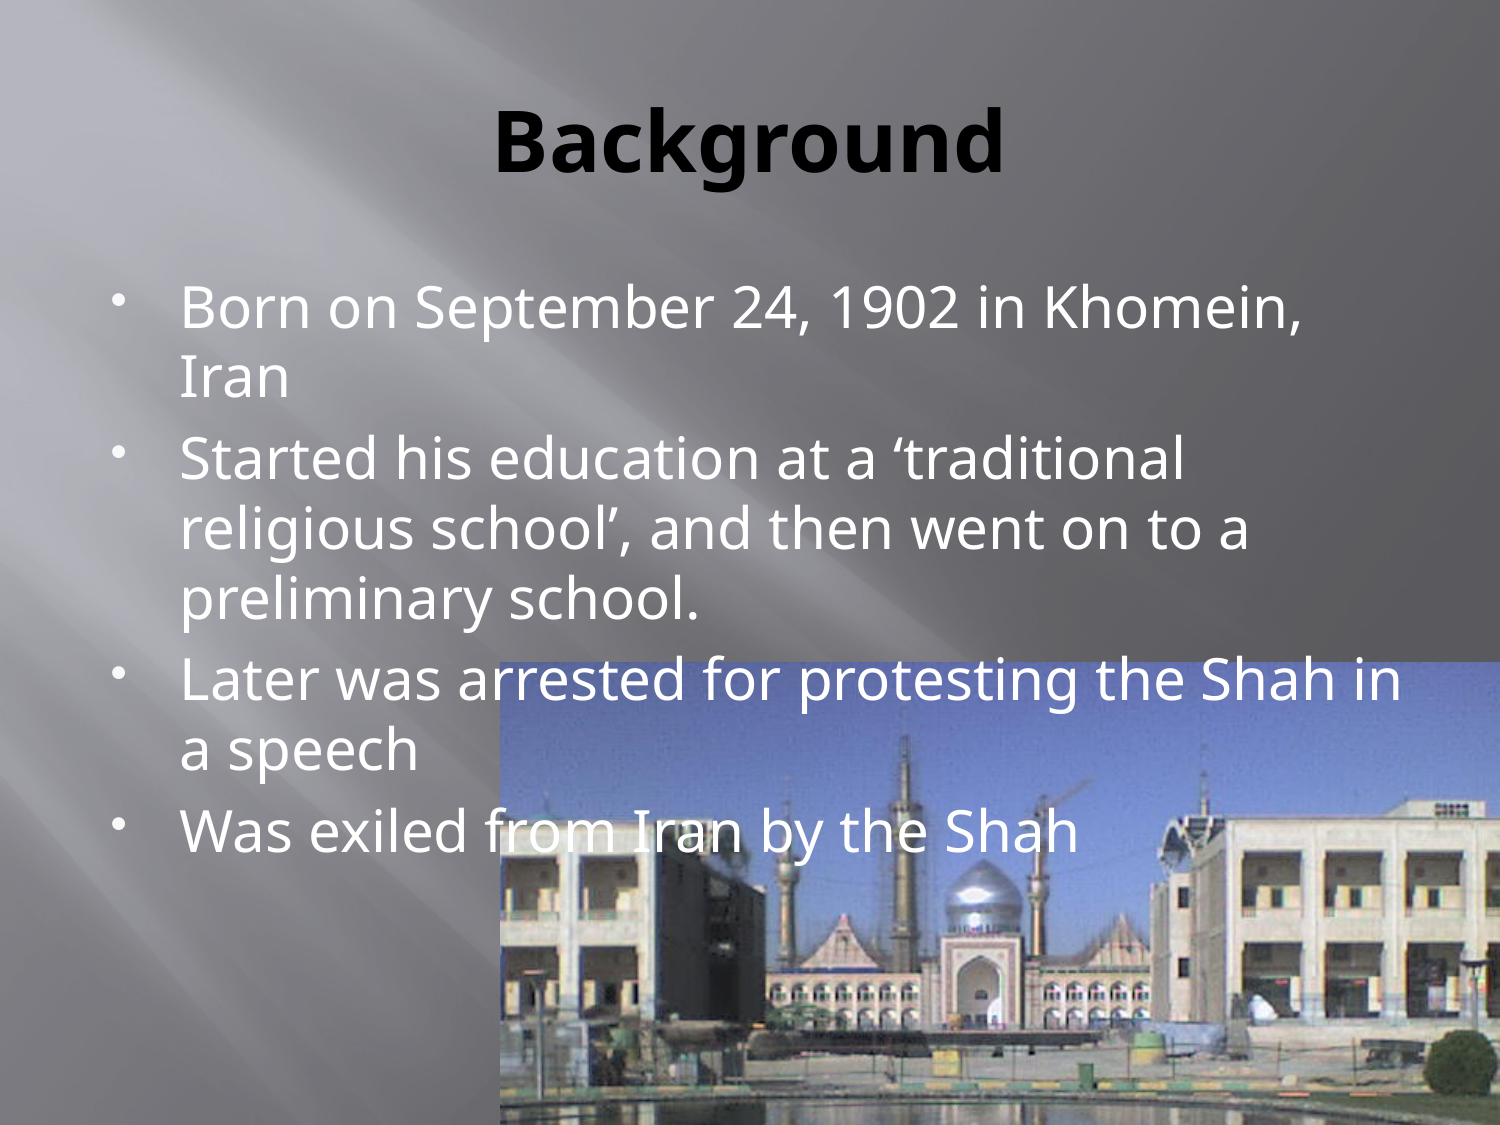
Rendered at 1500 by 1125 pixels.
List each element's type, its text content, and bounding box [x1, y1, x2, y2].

list Born on September 24, 1902 in Khomein, Iran Started his education at a ‘traditional religious school’, and then went on to a preliminary school. Later was arrested for protesting the Shah in a speech Was exiled from Iran by the Shah [75, 262, 1425, 1035]
picture [499, 662, 1500, 1125]
title Background [75, 45, 1425, 233]
